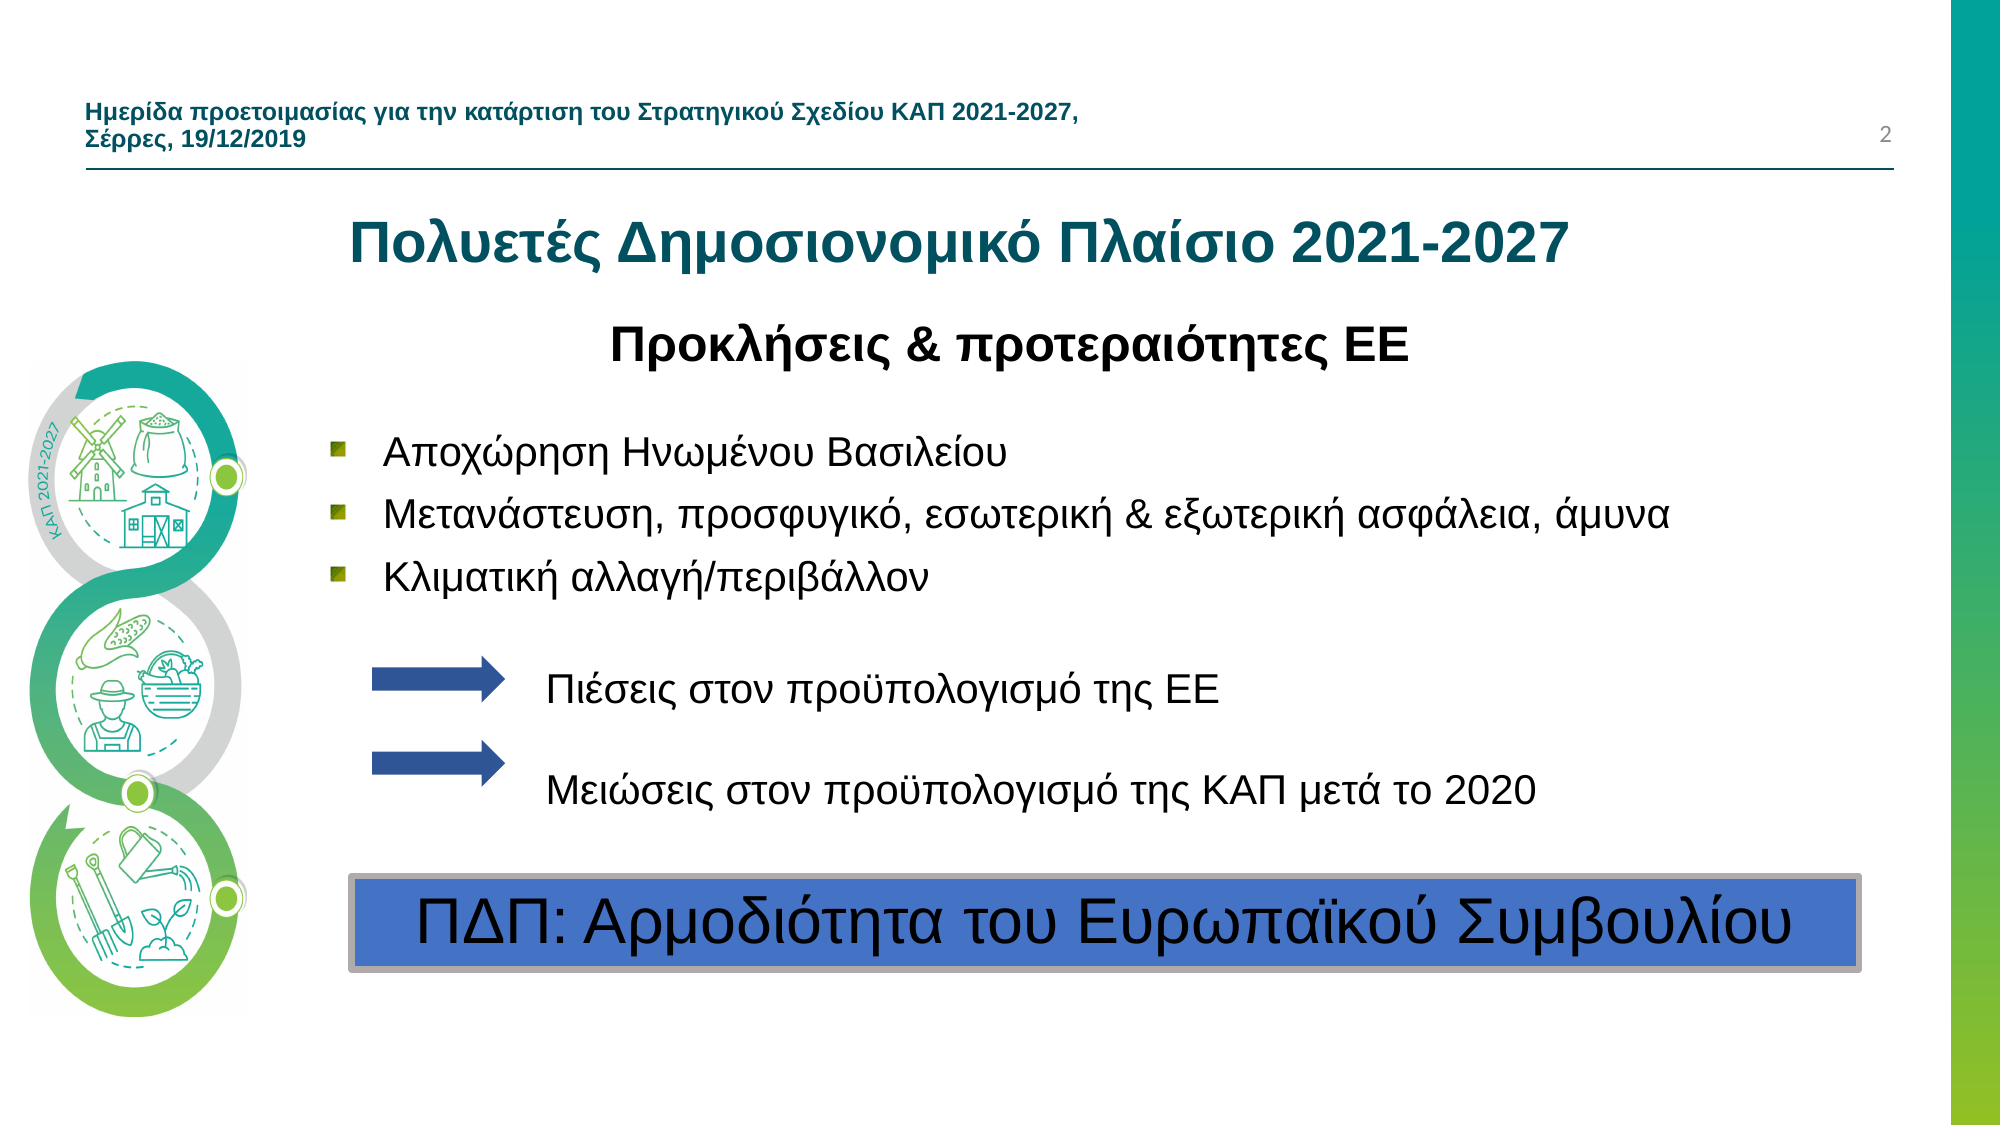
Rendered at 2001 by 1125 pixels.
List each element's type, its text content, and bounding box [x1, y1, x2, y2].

text_box Προκλήσεις & προτεραιότητες ΕΕ [295, 304, 1895, 380]
picture [327, 438, 350, 461]
text_box Αποχώρηση Ηνωμένου Βασιλείου Μετανάστευση, προσφυγικό, εσωτερική & εξωτερική ασφάλεια, άμυνα Κλιματική αλλαγή/περιβάλλον Πιέσεις στον προϋπολογισμό της ΕΕ Μειώσεις στον προϋπολογισμό της ΚΑΠ μετά το 2020 [311, 431, 1843, 806]
text_box ΠΔΠ: Αρμοδιότητα του Ευρωπαϊκού Συμβουλίου [351, 875, 1859, 970]
picture [28, 361, 247, 1017]
picture [327, 501, 350, 524]
slide_number 2 [1457, 102, 1908, 163]
text_box [372, 739, 506, 787]
picture [1951, 0, 2000, 1125]
title Πολυετές Δημοσιονομικό Πλαίσιο 2021-2027 [200, 183, 1721, 305]
picture [327, 563, 350, 586]
text_box Ημερίδα προετοιμασίας για την κατάρτιση του Στρατηγικού Σχεδίου ΚΑΠ 2021-2027, Σέρρες, 19/12/2019 [70, 67, 1163, 184]
text_box [372, 655, 506, 703]
